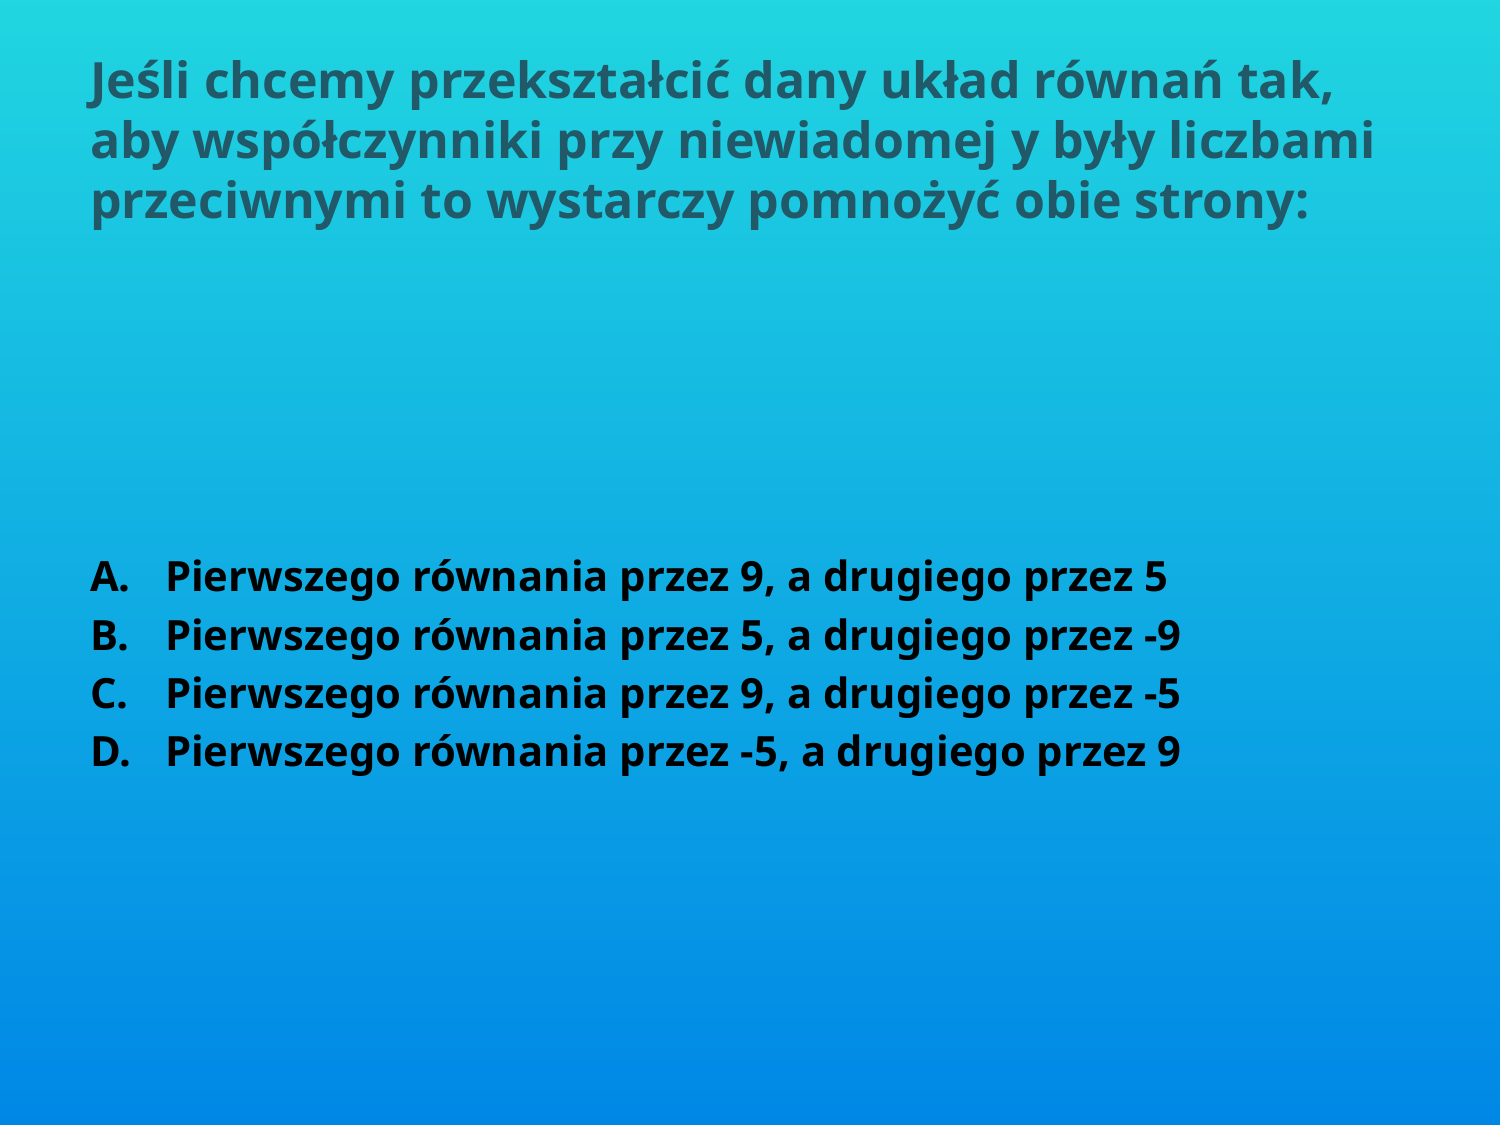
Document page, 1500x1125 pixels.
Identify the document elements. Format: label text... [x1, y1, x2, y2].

title Jeśli chcemy przekształcić dany układ równań tak, aby współczynniki przy niewiadomej y były liczbami przeciwnymi to wystarczy pomnożyć obie strony: [75, 45, 1425, 233]
